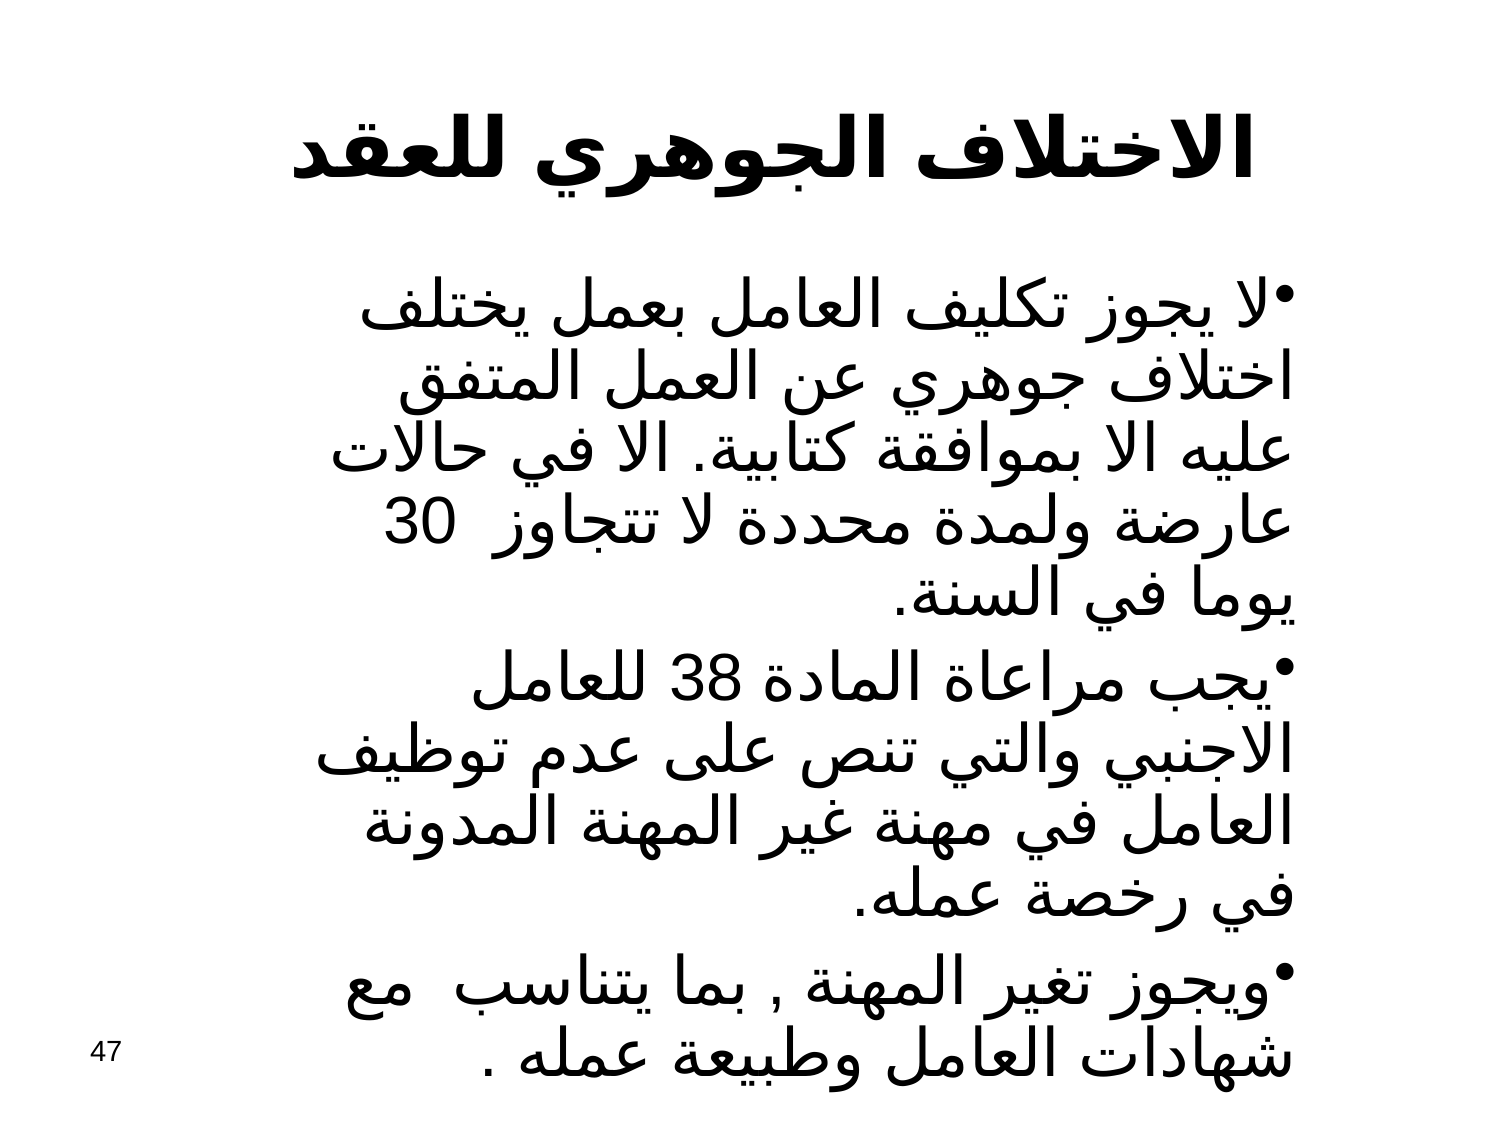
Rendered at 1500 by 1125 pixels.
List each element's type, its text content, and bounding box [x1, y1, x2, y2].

subtitle لا يجوز تكليف العامل بعمل يختلف اختلاف جوهري عن العمل المتفق عليه الا بموافقة كتابية. الا في حالات عارضة ولمدة محددة لا تتجاوز 30 يوما في السنة. يجب مراعاة المادة 38 للعامل الاجنبي والتي تنص على عدم توظيف العامل في مهنة غير المهنة المدونة في رخصة عمله. ويجوز تغير المهنة , بما يتناسب مع شهادات العامل وطبيعة عمله . [262, 262, 1313, 938]
slide_number 47 [74, 1024, 426, 1103]
title الاختلاف الجوهري للعقد [124, 49, 1401, 238]
